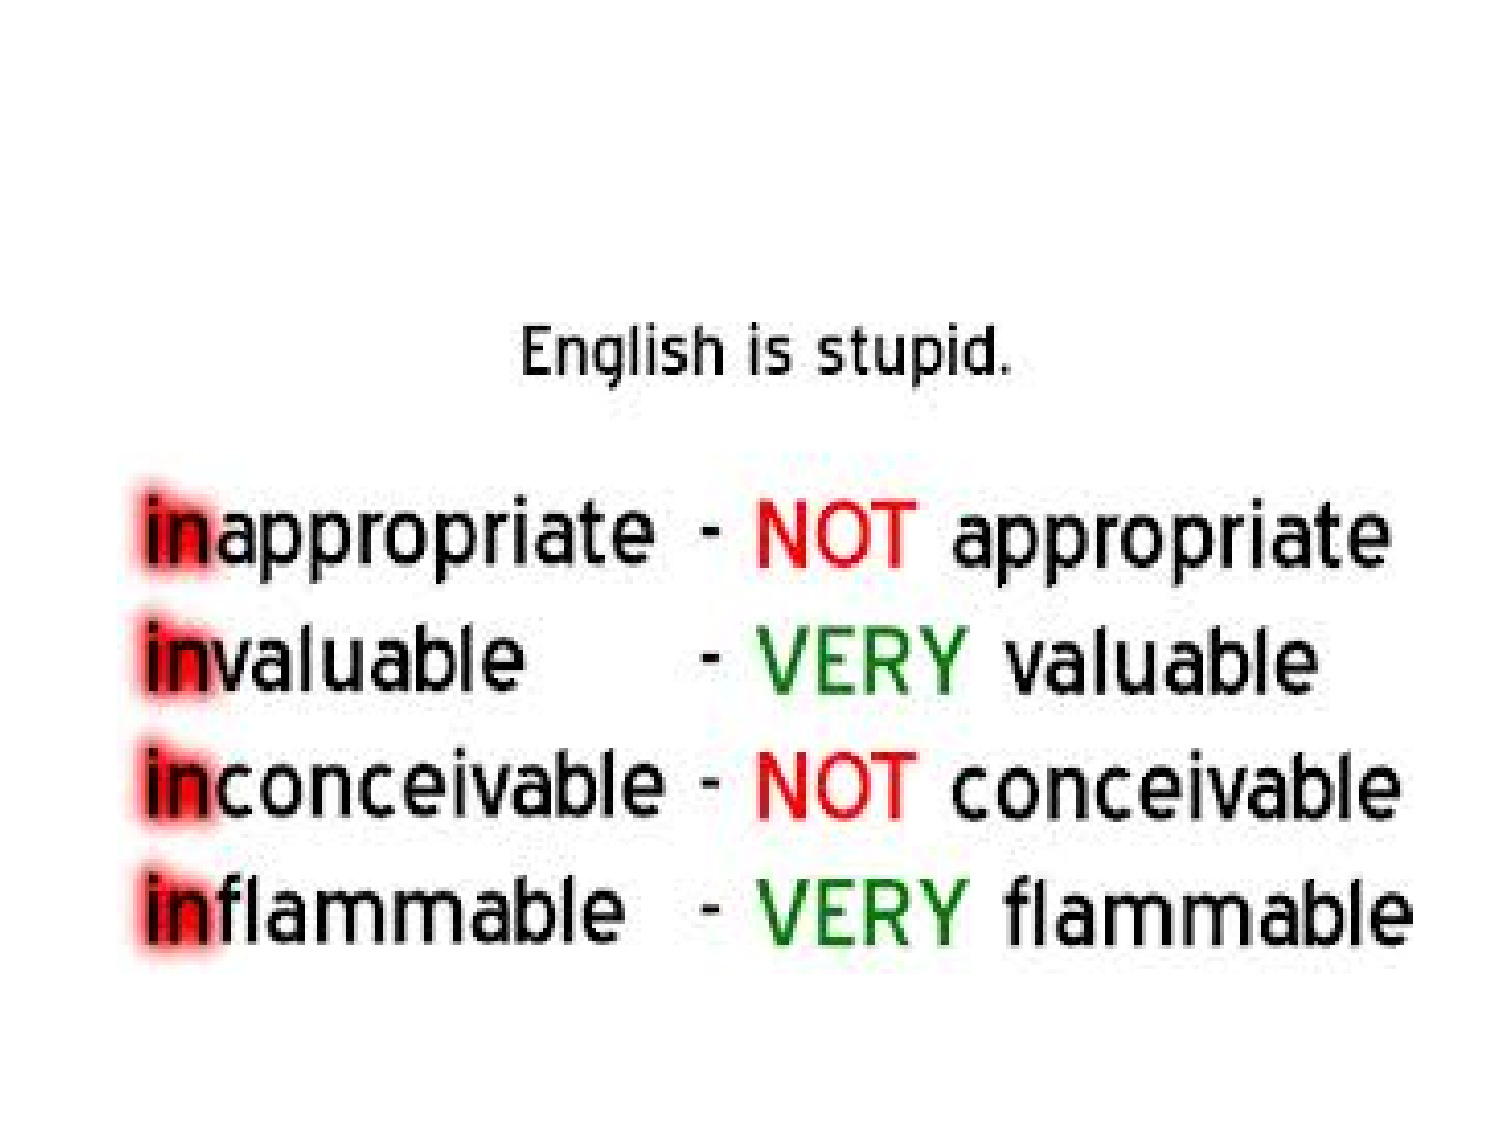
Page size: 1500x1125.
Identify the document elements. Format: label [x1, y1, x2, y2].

list [116, 321, 1413, 974]
